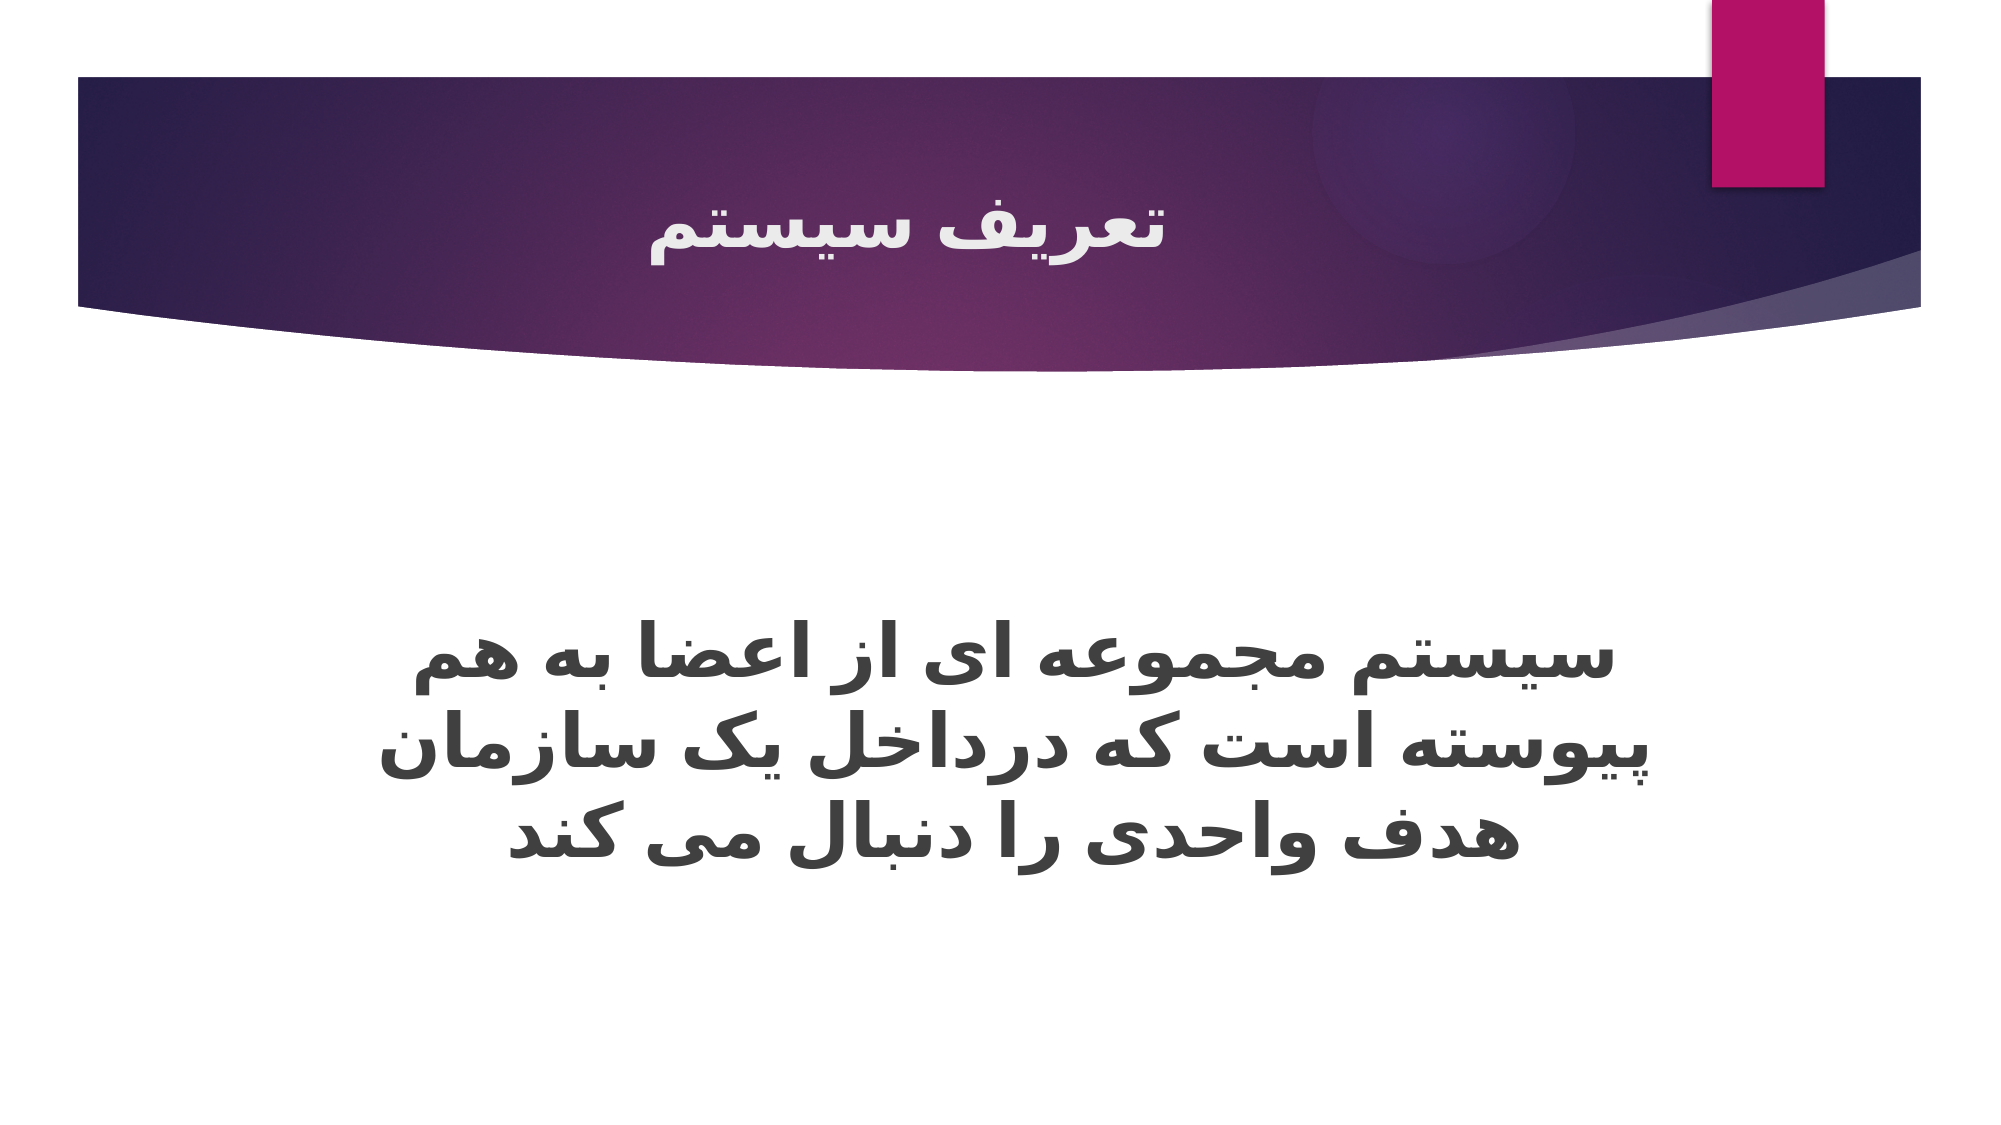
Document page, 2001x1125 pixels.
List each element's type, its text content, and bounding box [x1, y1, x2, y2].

list سیستم مجموعه ای از اعضا به هم پیوسته است که درداخل یک سازمان هدف واحدی را دنبال می کند [291, 595, 1740, 787]
title تعریف سیستم [189, 159, 1627, 276]
